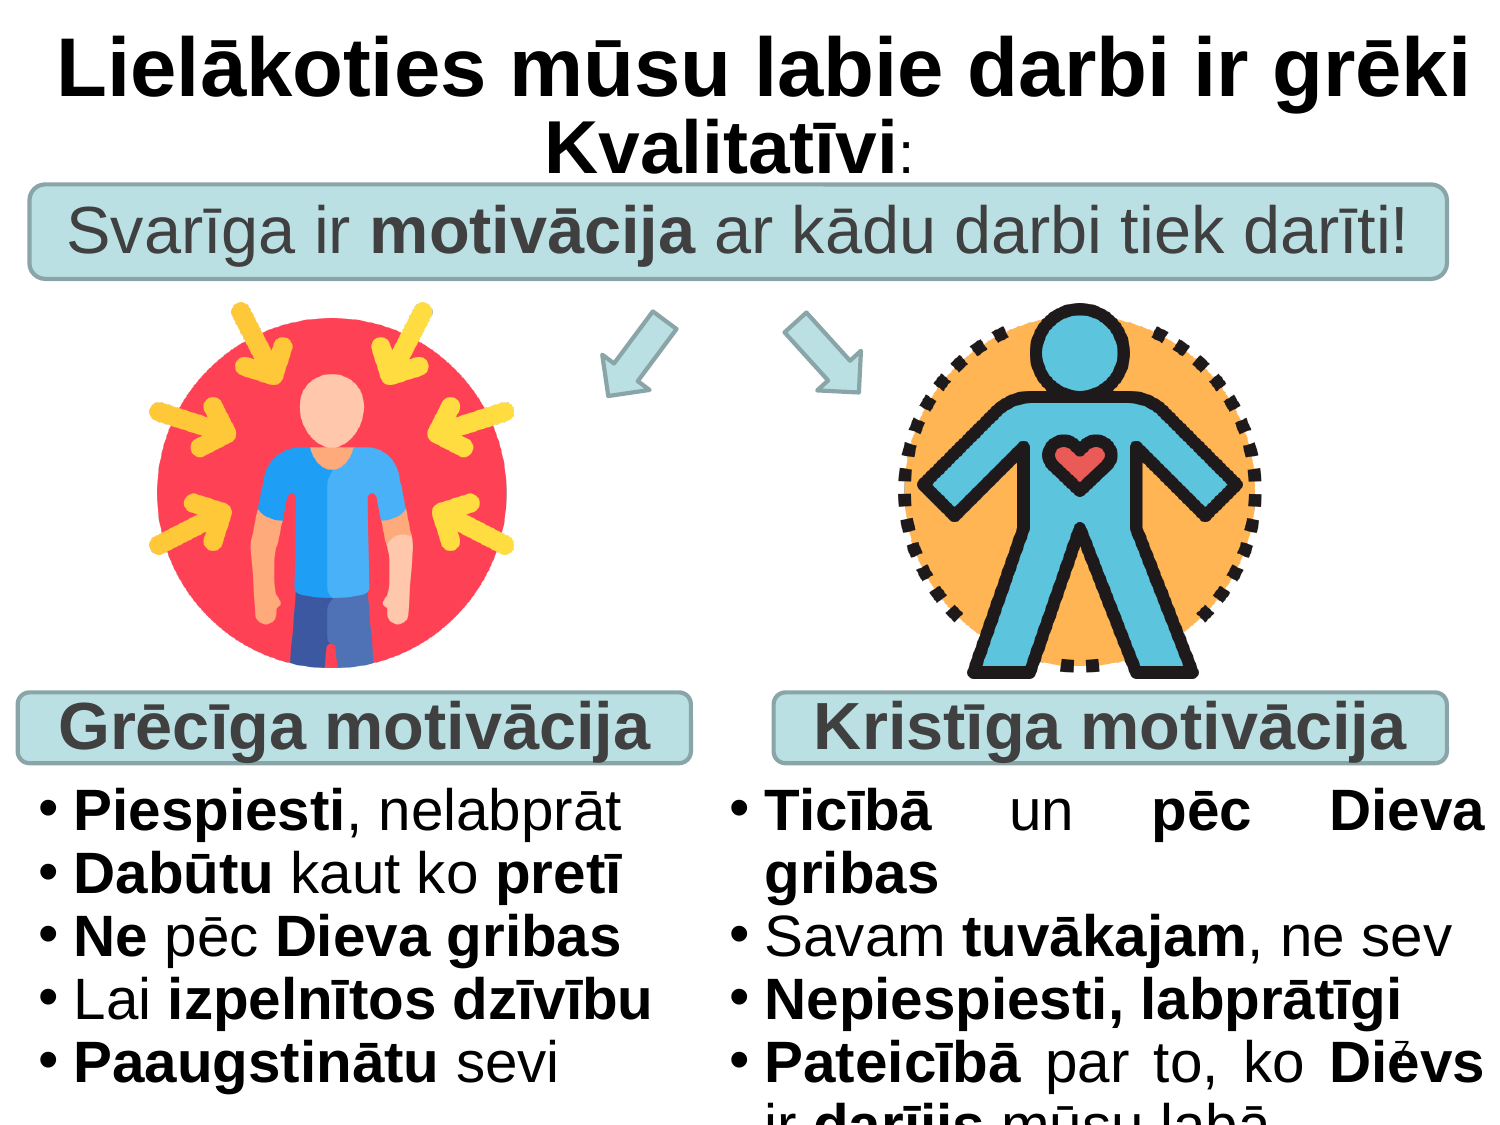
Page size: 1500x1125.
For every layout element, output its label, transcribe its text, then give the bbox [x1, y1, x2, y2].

list Kvalitatīvi: [0, 101, 1460, 303]
picture [879, 290, 1280, 691]
picture [148, 302, 514, 668]
text_box Grēcīga motivācija [15, 690, 694, 766]
text_box [600, 309, 679, 399]
text_box Svarīga ir motivācija ar kādu darbi tiek darīti! [27, 182, 1450, 282]
title Lielākoties mūsu labie darbi ir grēki [29, 0, 1500, 126]
text_box Piespiesti, nelabprāt Dabūtu kaut ko pretī Ne pēc Dieva gribas Lai izpelnītos dzīvību Paaugstinātu sevi [23, 772, 774, 1103]
text_box Kristīga motivācija [771, 690, 1450, 766]
text_box [782, 310, 864, 395]
text_box Ticībā un pēc Dieva gribas Savam tuvākajam, ne sev Nepiespiesti, labprātīgi Pateicībā par to, ko Dievs ir darījis mūsu labā. [714, 772, 1500, 1125]
